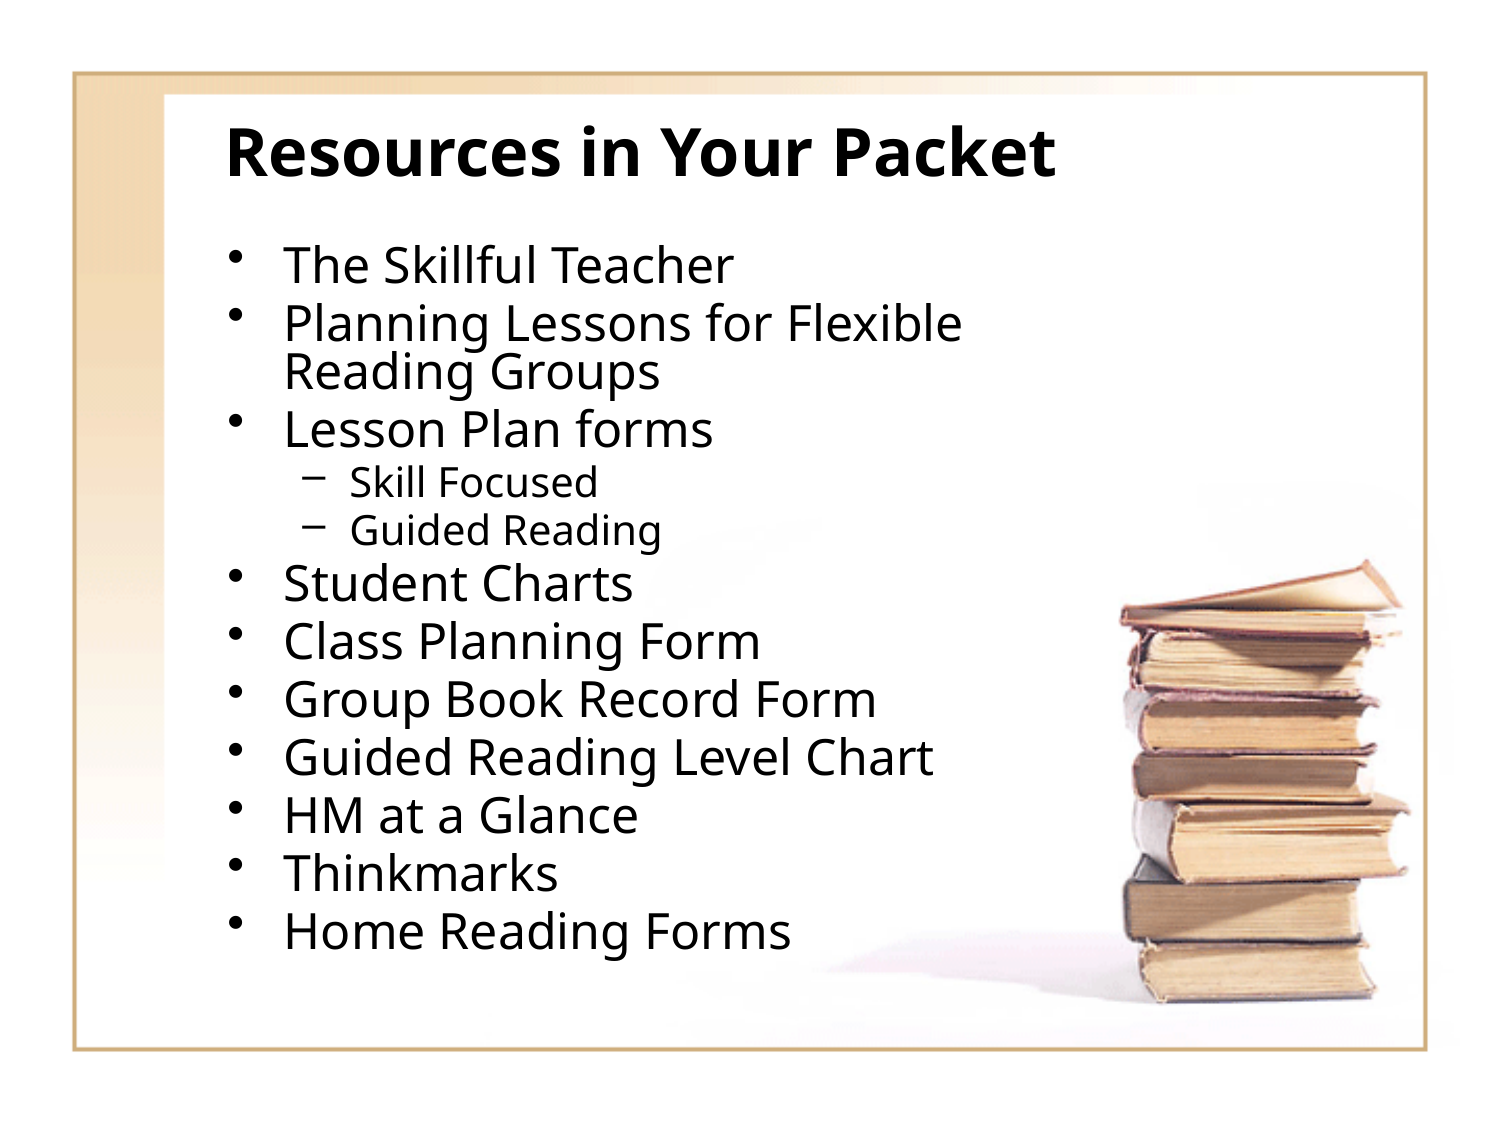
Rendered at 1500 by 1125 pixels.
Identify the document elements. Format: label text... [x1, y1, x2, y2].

title Resources in Your Packet [209, 112, 1373, 188]
picture [0, 0, 1500, 1125]
list The Skillful Teacher Planning Lessons for Flexible Reading Groups Lesson Plan forms Skill Focused Guided Reading Student Charts Class Planning Form Group Book Record Form Guided Reading Level Chart HM at a Glance Thinkmarks Home Reading Forms [212, 237, 1076, 1043]
